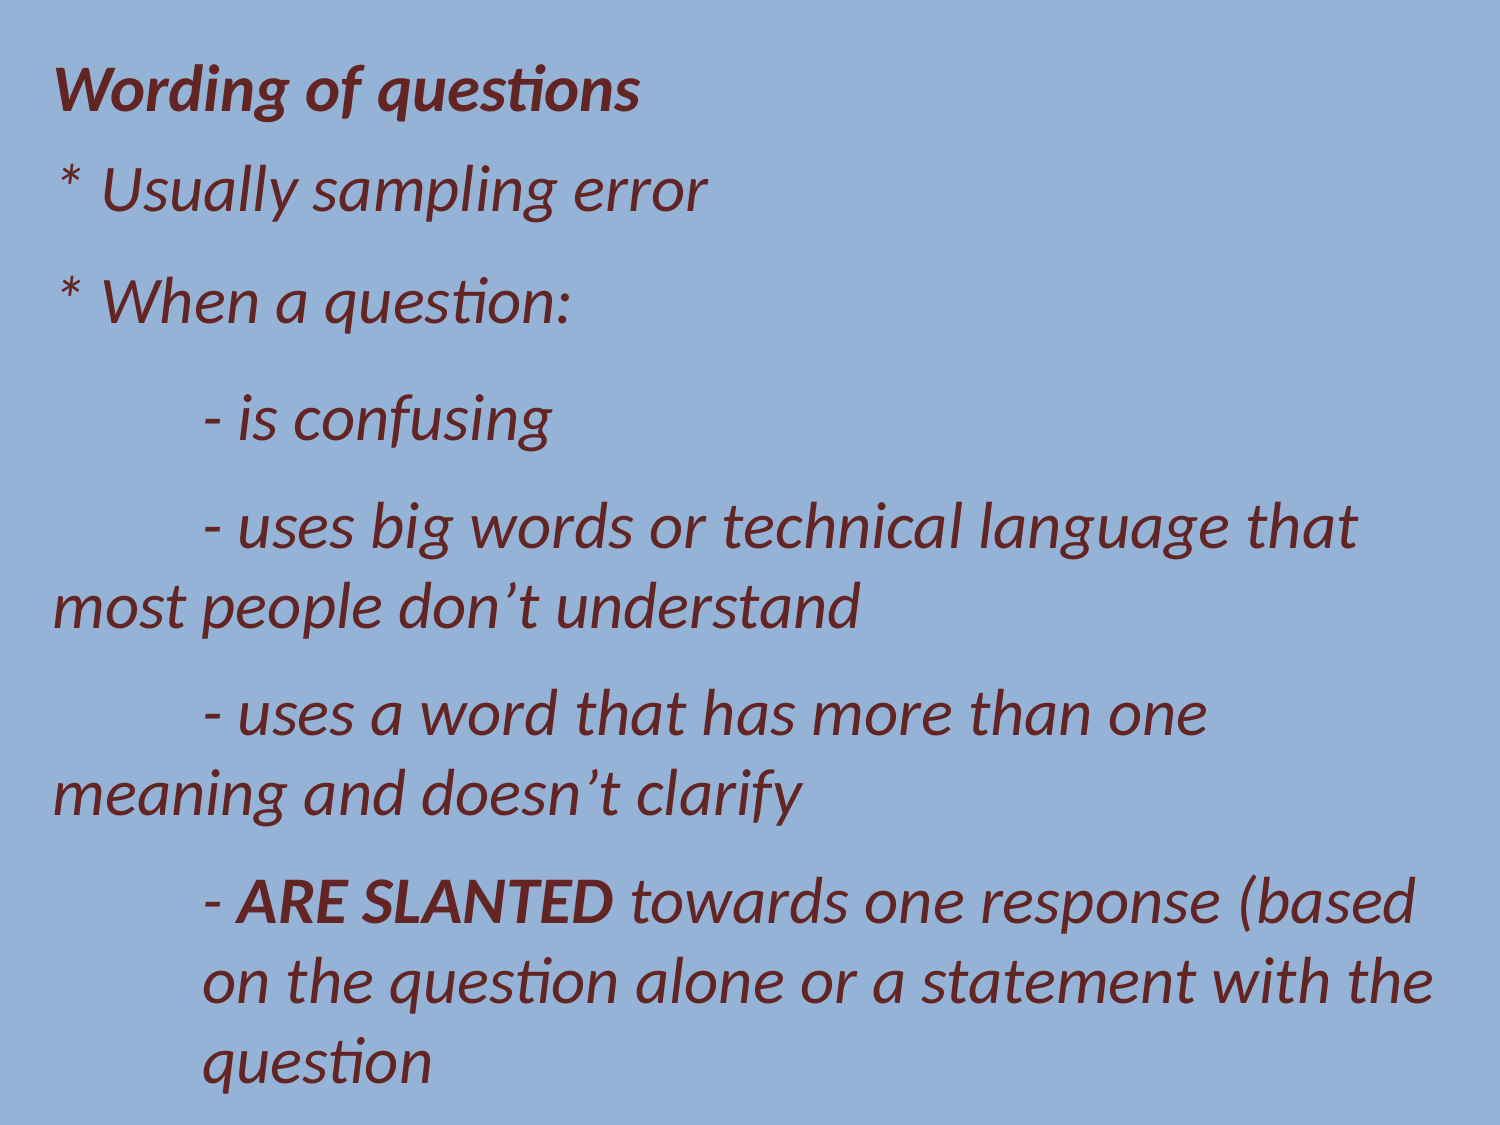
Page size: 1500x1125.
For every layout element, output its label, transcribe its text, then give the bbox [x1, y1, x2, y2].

text_box - uses big words or technical language that most people don’t understand [37, 474, 1475, 650]
text_box - ARE SLANTED towards one response (based on the question alone or a statement with the question [37, 849, 1475, 1105]
text_box - uses a word that has more than one meaning and doesn’t clarify [37, 660, 1475, 836]
text_box - is confusing [37, 366, 1475, 462]
text_box * When a question: [37, 249, 1475, 345]
text_box * Usually sampling error [37, 137, 1363, 233]
text_box Wording of questions [37, 37, 1475, 133]
